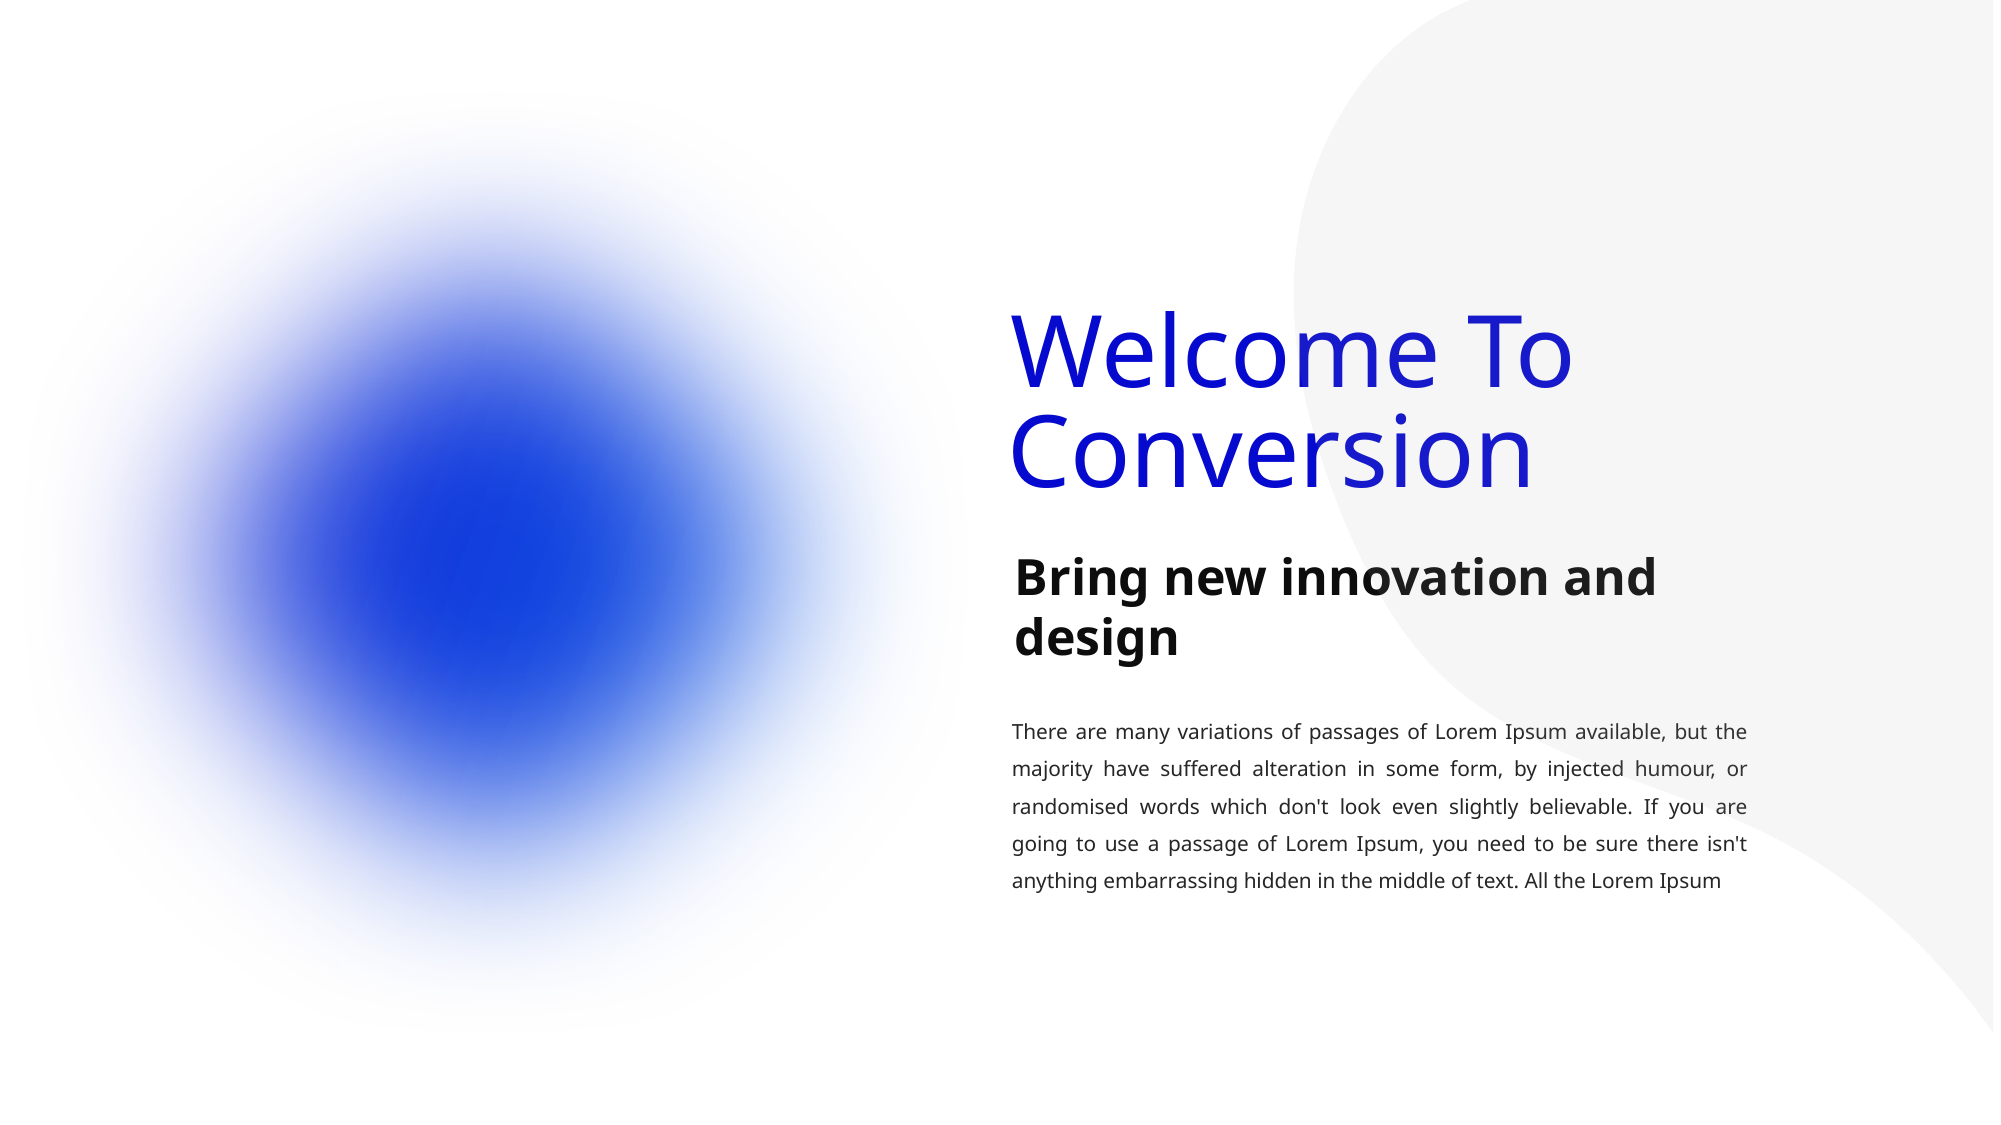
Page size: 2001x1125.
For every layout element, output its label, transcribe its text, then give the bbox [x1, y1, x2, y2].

text_box There are many variations of passages of Lorem Ipsum available, but the majority have suffered alteration in some form, by injected humour, or randomised words which don't look even slightly believable. If you are going to use a passage of Lorem Ipsum, you need to be sure there isn't anything embarrassing hidden in the middle of text. All the Lorem Ipsum [997, 698, 1763, 901]
text_box Bring new innovation and design [999, 537, 1438, 673]
text_box Welcome To [999, 282, 1301, 382]
text_box [1293, 0, 1994, 1034]
picture [159, 226, 831, 899]
text_box Conversion [997, 382, 1340, 513]
